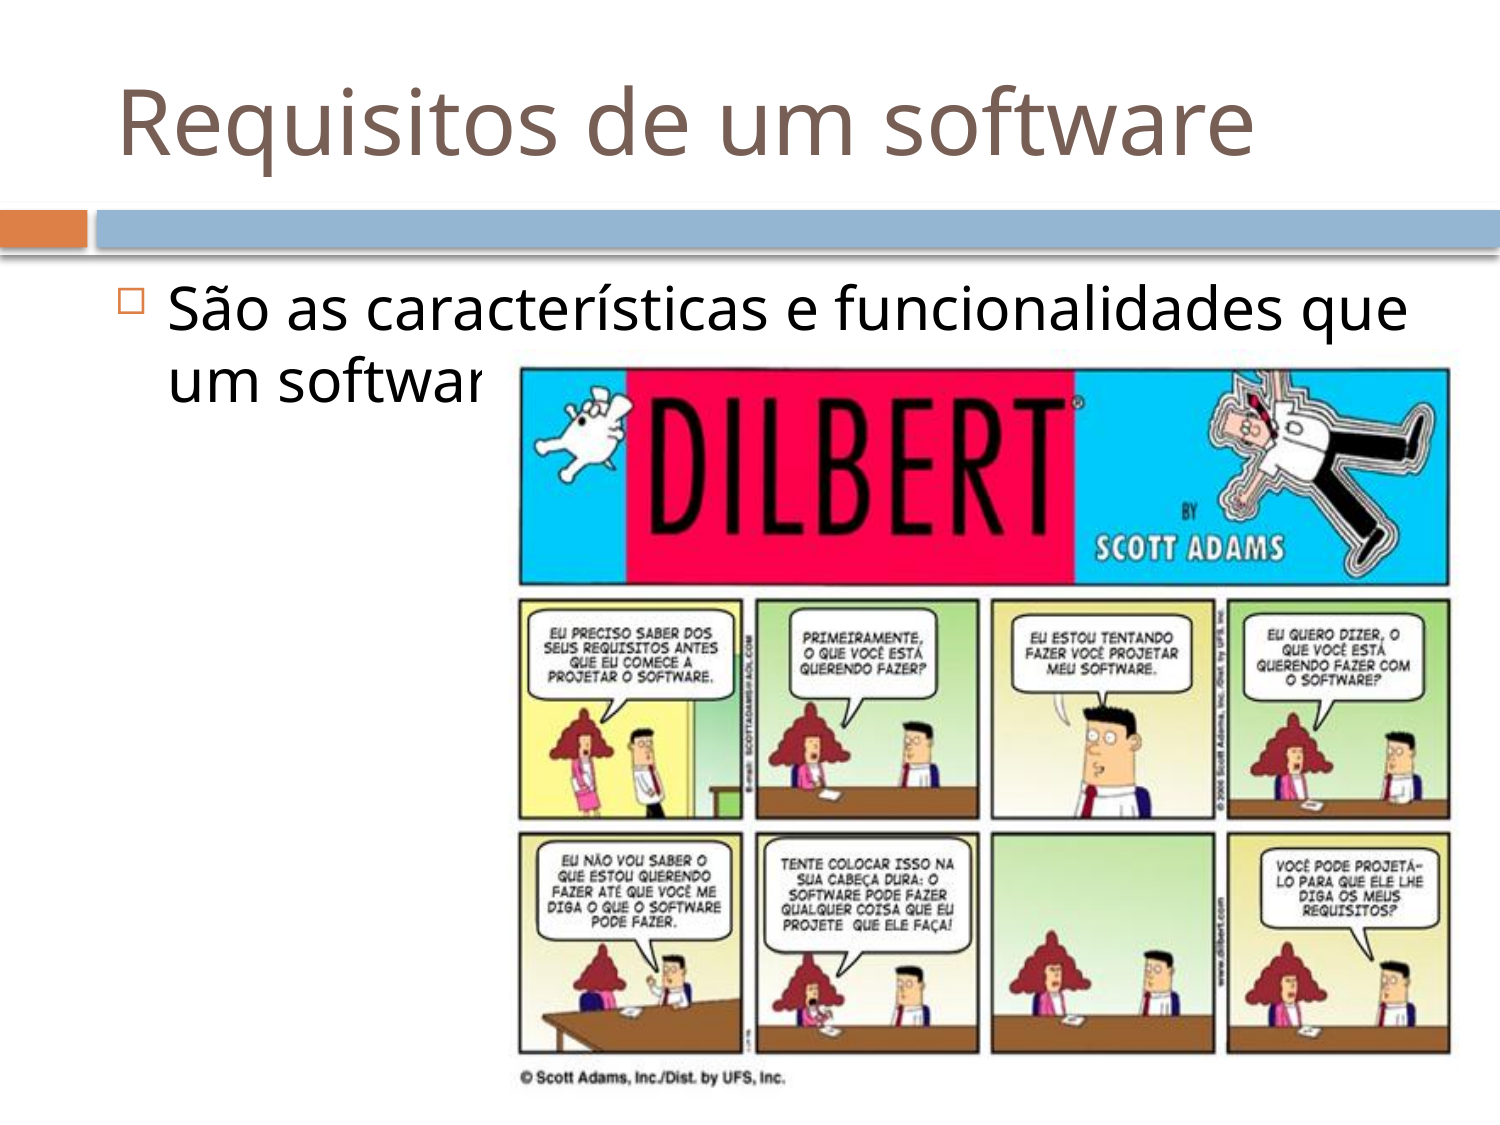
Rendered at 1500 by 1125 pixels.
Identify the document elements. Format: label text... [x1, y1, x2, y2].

picture [481, 349, 1500, 1125]
list São as características e funcionalidades que um software tem [100, 262, 1438, 1000]
title Requisitos de um software [100, 37, 1438, 200]
